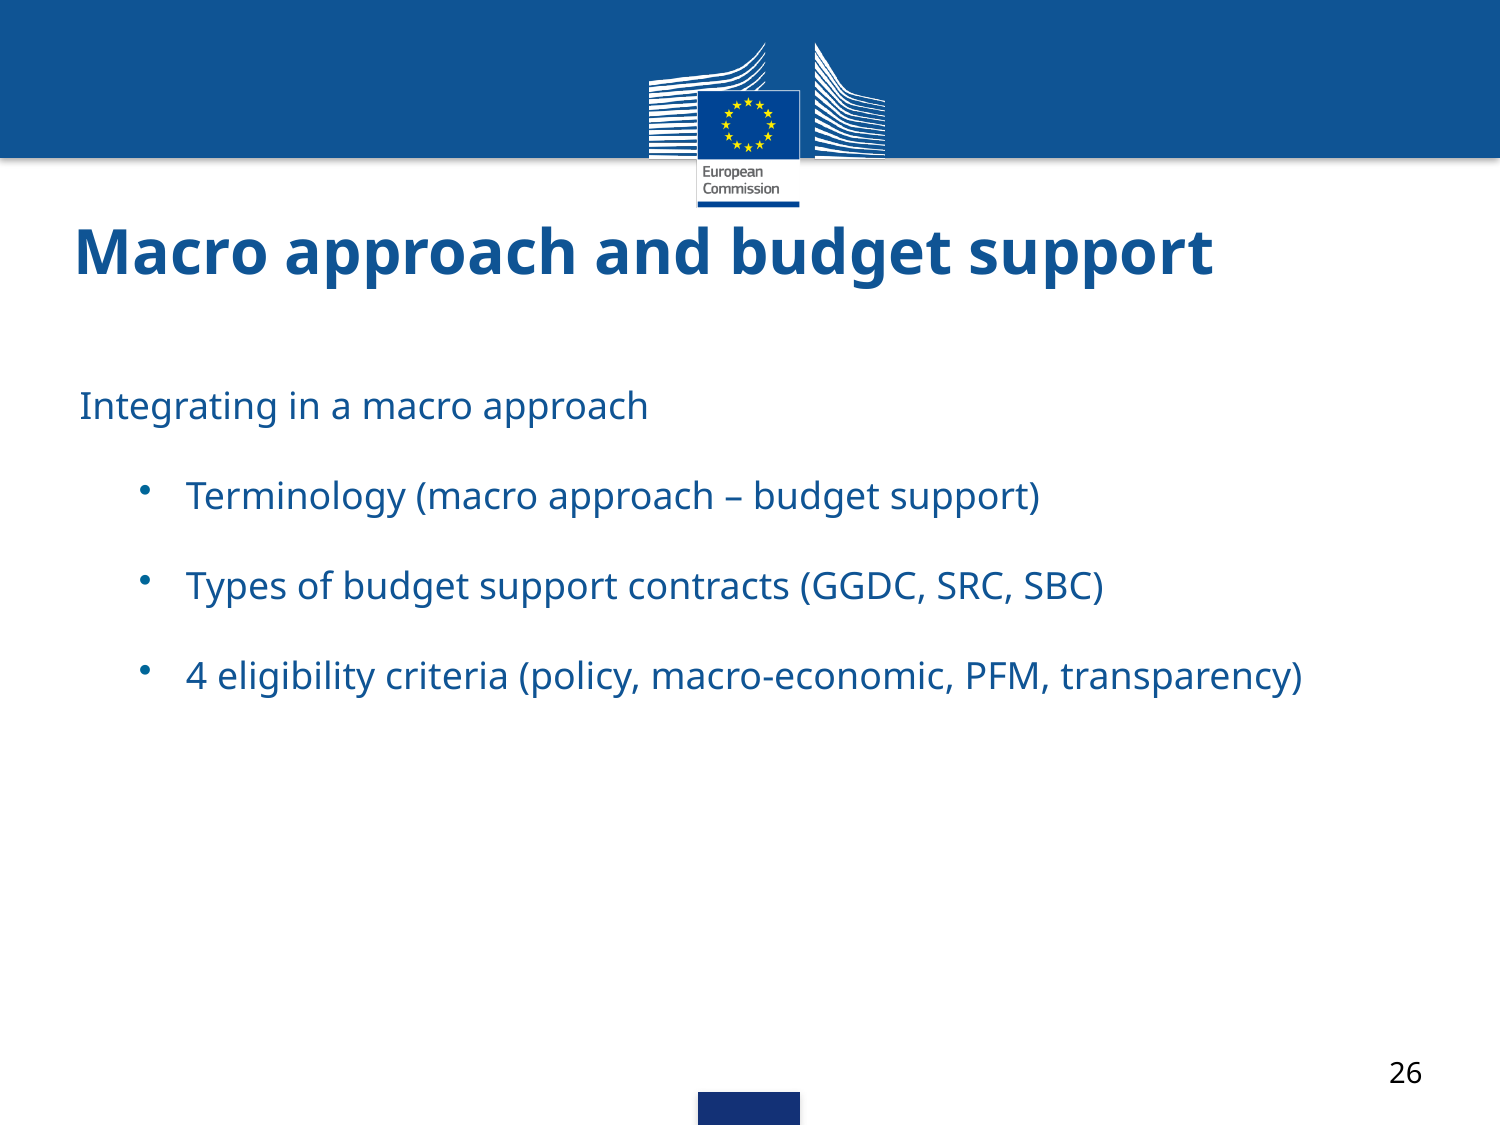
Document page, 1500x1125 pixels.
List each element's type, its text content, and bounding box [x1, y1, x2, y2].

title Macro approach and budget support [0, 148, 1438, 352]
text_box Integrating in a macro approach Terminology (macro approach – budget support) Types of budget support contracts (GGDC, SRC, SBC) 4 eligibility criteria (policy, macro-economic, PFM, transparency) [64, 374, 1359, 705]
text_box 26 [1349, 1023, 1438, 1102]
picture [649, 42, 885, 148]
